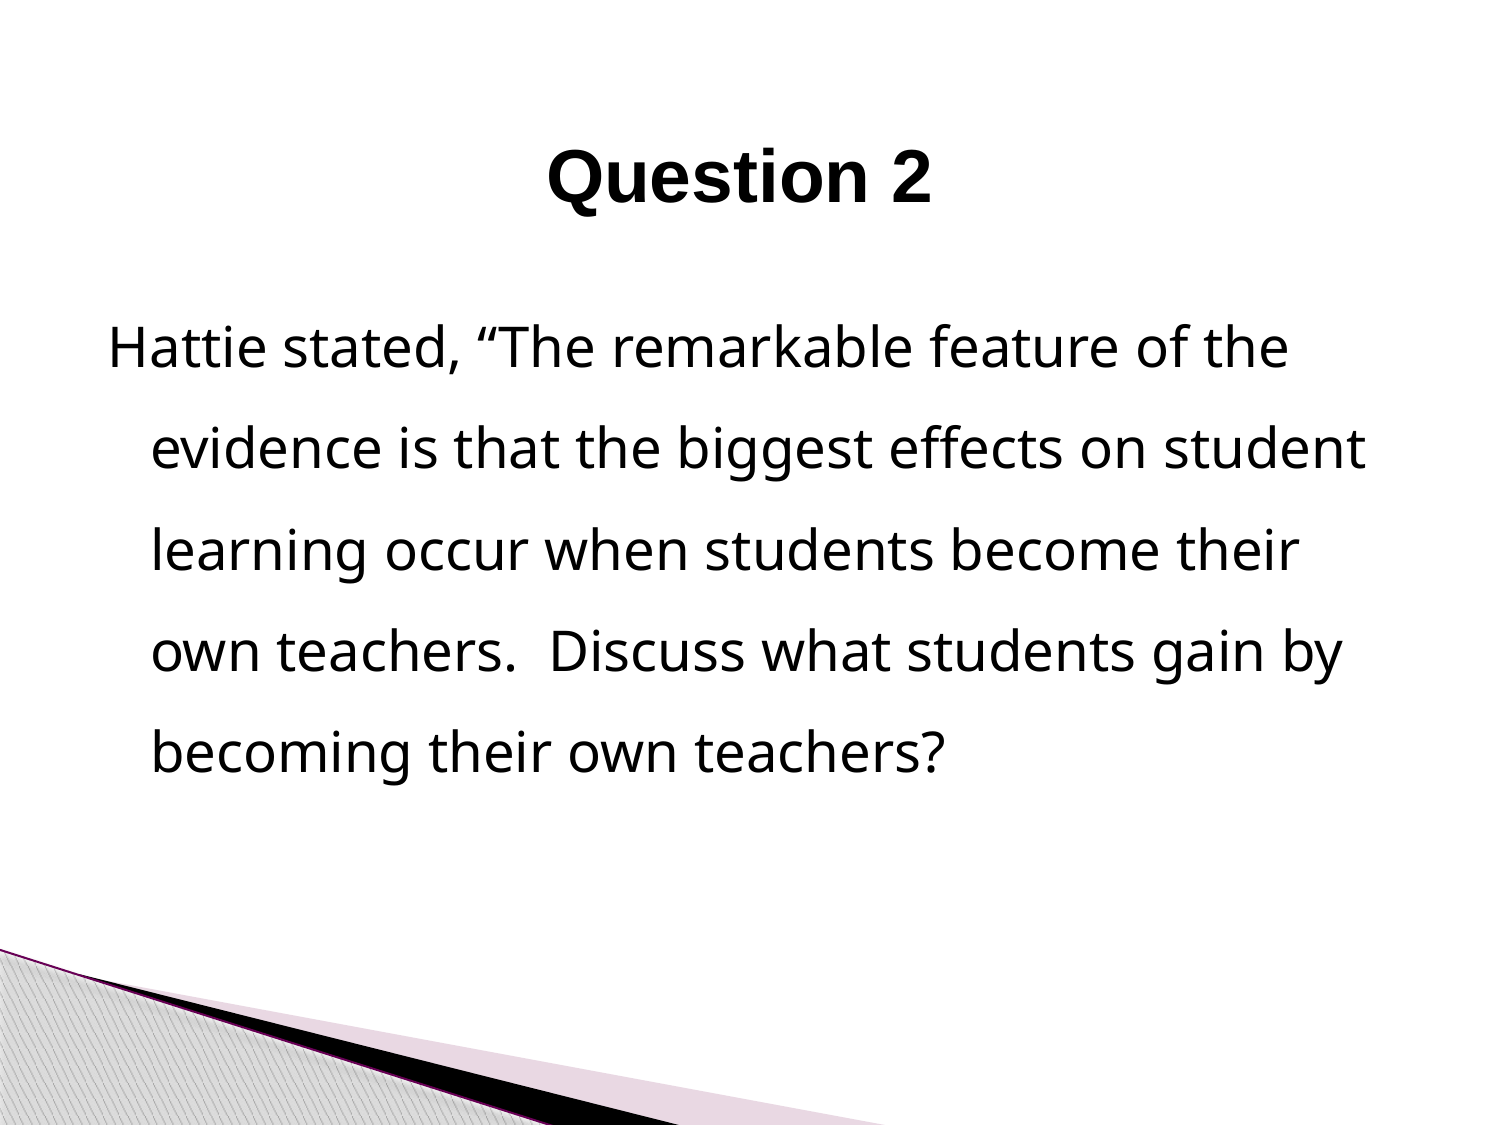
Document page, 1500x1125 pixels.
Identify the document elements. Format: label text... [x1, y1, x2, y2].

title Question 2 [75, 45, 1425, 233]
list Hattie stated, “The remarkable feature of the evidence is that the biggest effects on student learning occur when students become their own teachers. Discuss what students gain by becoming their own teachers? [75, 262, 1425, 1078]
